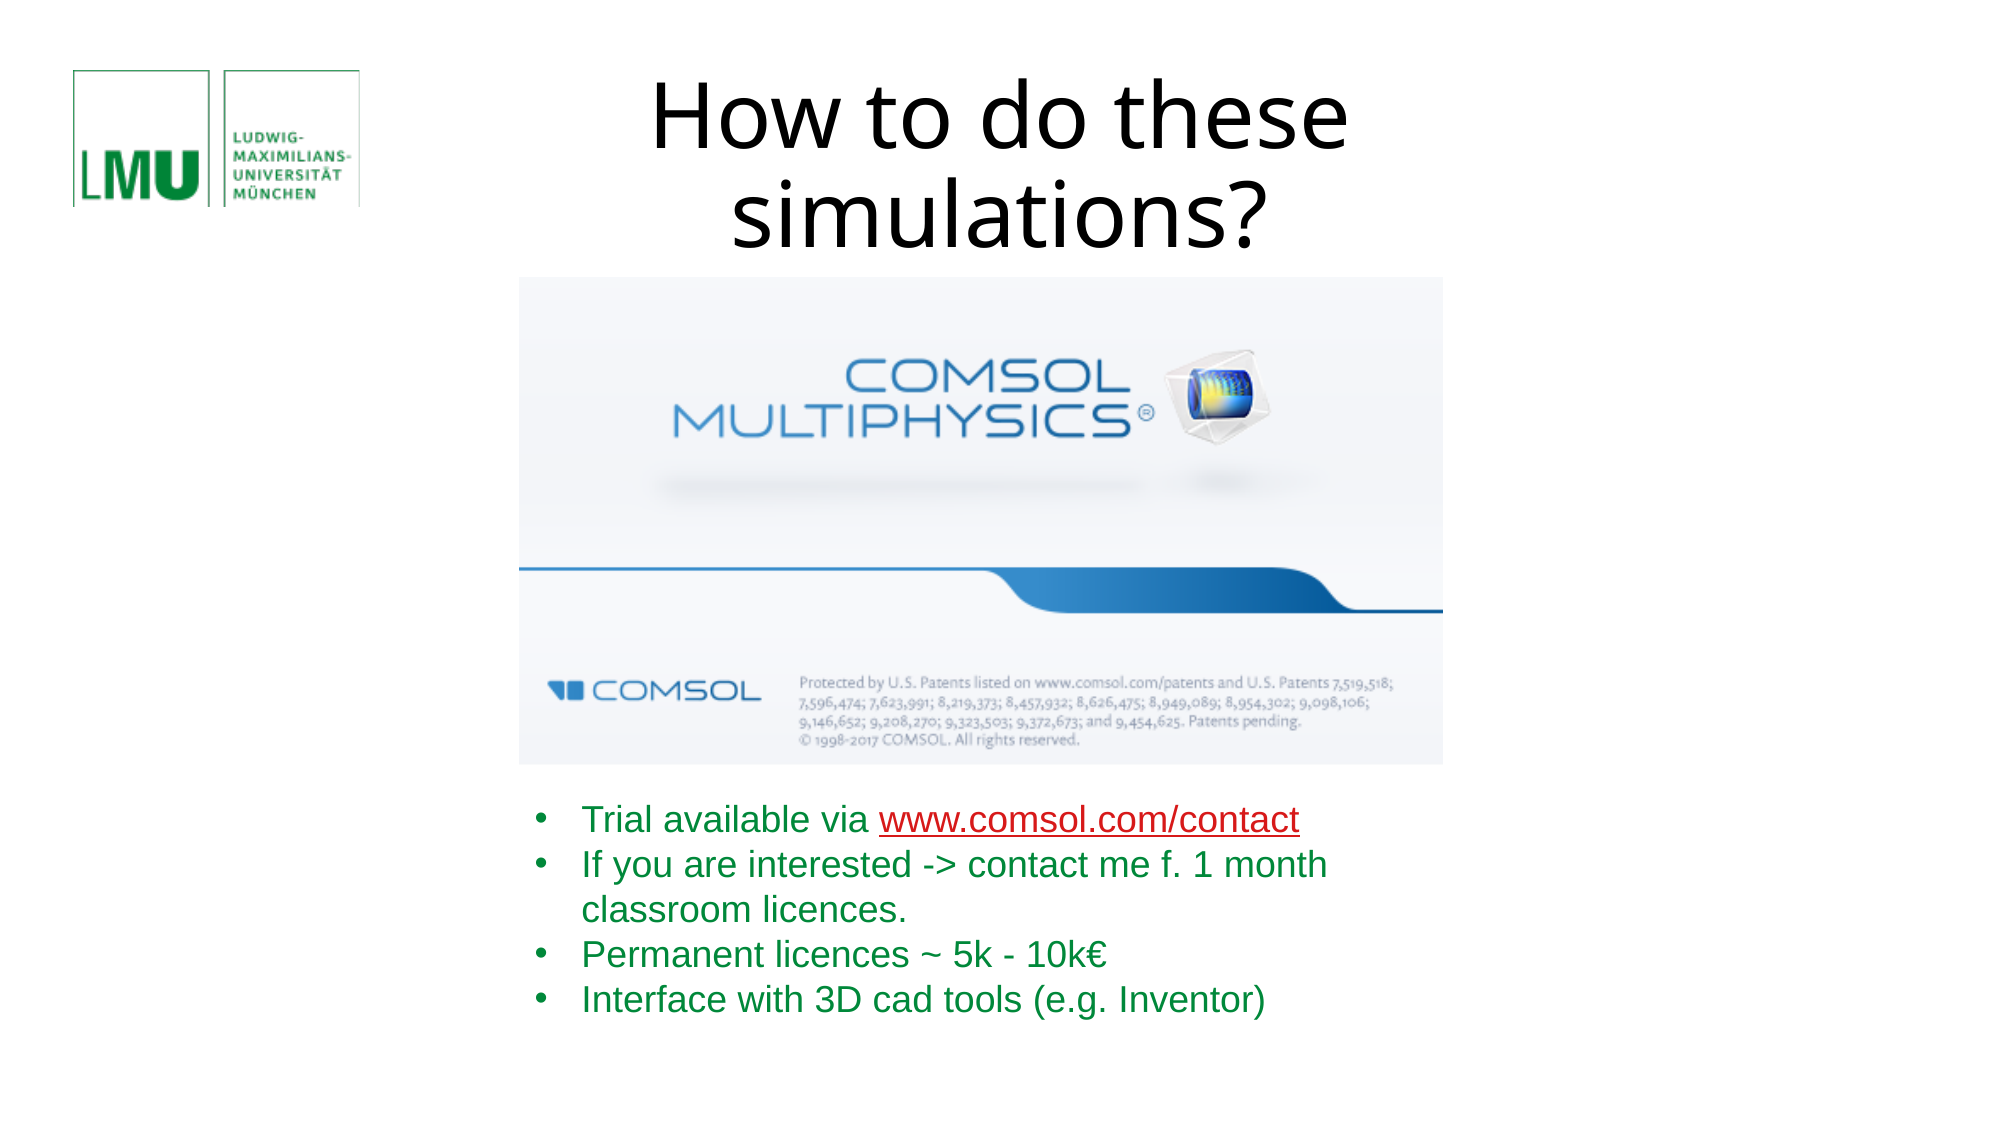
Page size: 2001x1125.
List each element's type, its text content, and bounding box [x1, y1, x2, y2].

text_box Trial available via www.comsol.com/contact If you are interested -> contact me f. 1 month classroom licences. Permanent licences ~ 5k - 10k€ Interface with 3D cad tools (e.g. Inventor) [519, 787, 1443, 1028]
text_box How to do these simulations? [353, 59, 1647, 278]
picture [519, 277, 1443, 775]
